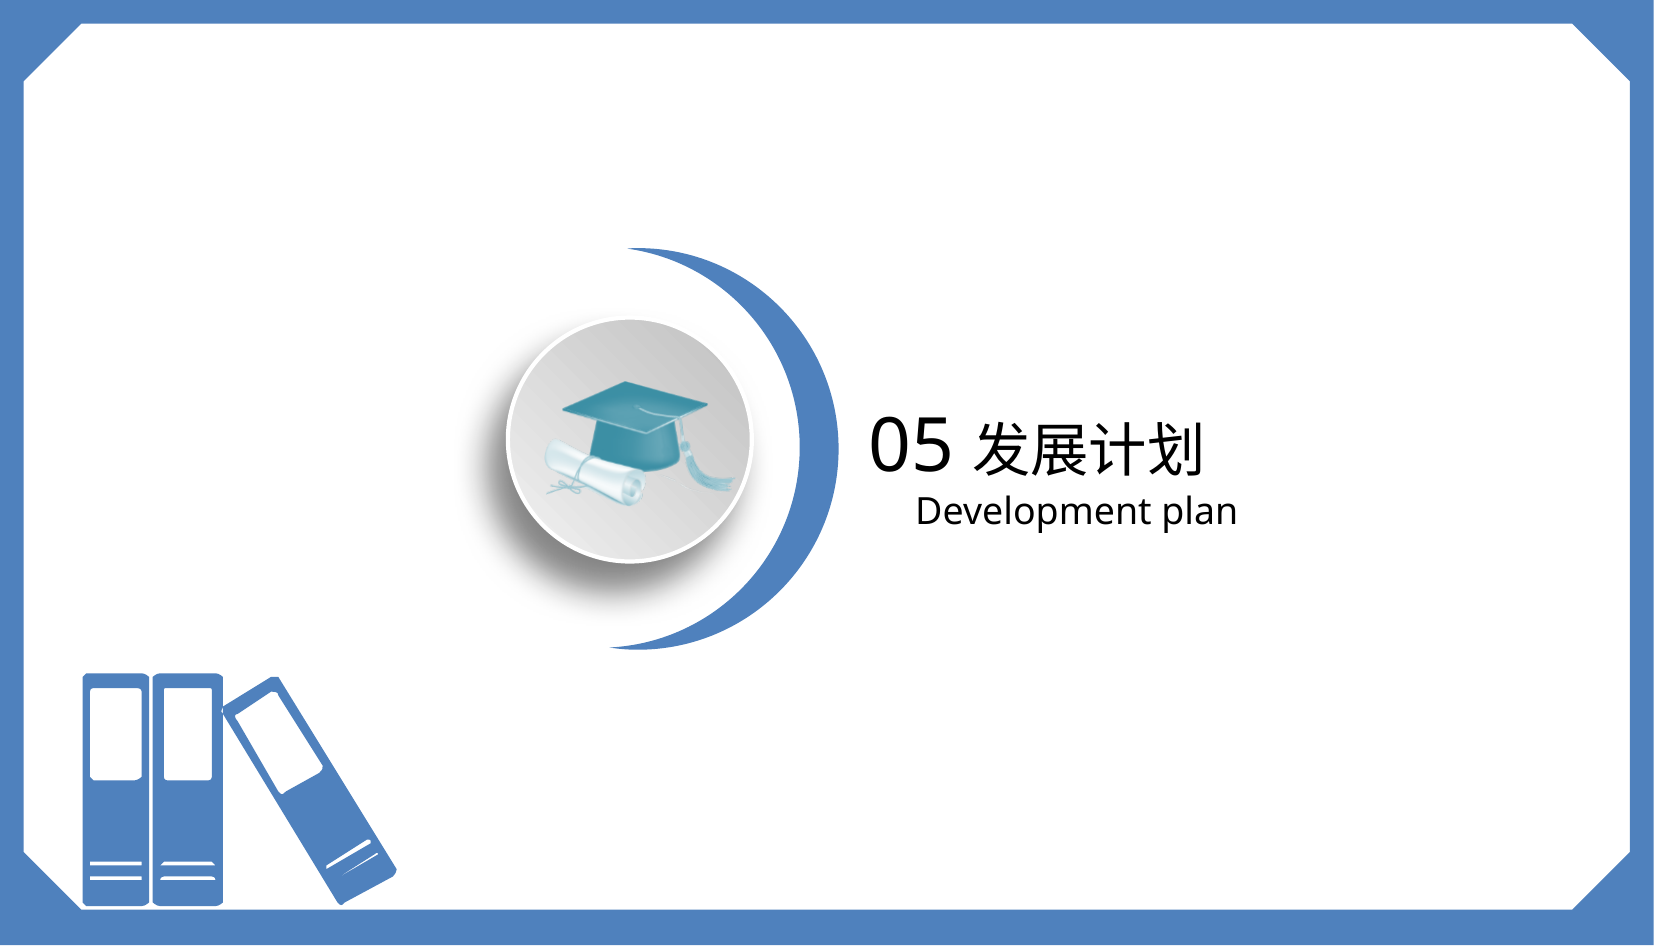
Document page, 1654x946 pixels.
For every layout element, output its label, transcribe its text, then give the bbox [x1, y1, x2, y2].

picture [538, 381, 736, 511]
text_box [607, 245, 841, 652]
text_box 05发展计划 [853, 389, 1276, 494]
text_box [505, 315, 754, 564]
text_box [152, 673, 397, 907]
text_box Development plan [900, 479, 1254, 540]
text_box [82, 673, 150, 907]
text_box [0, 0, 1654, 946]
